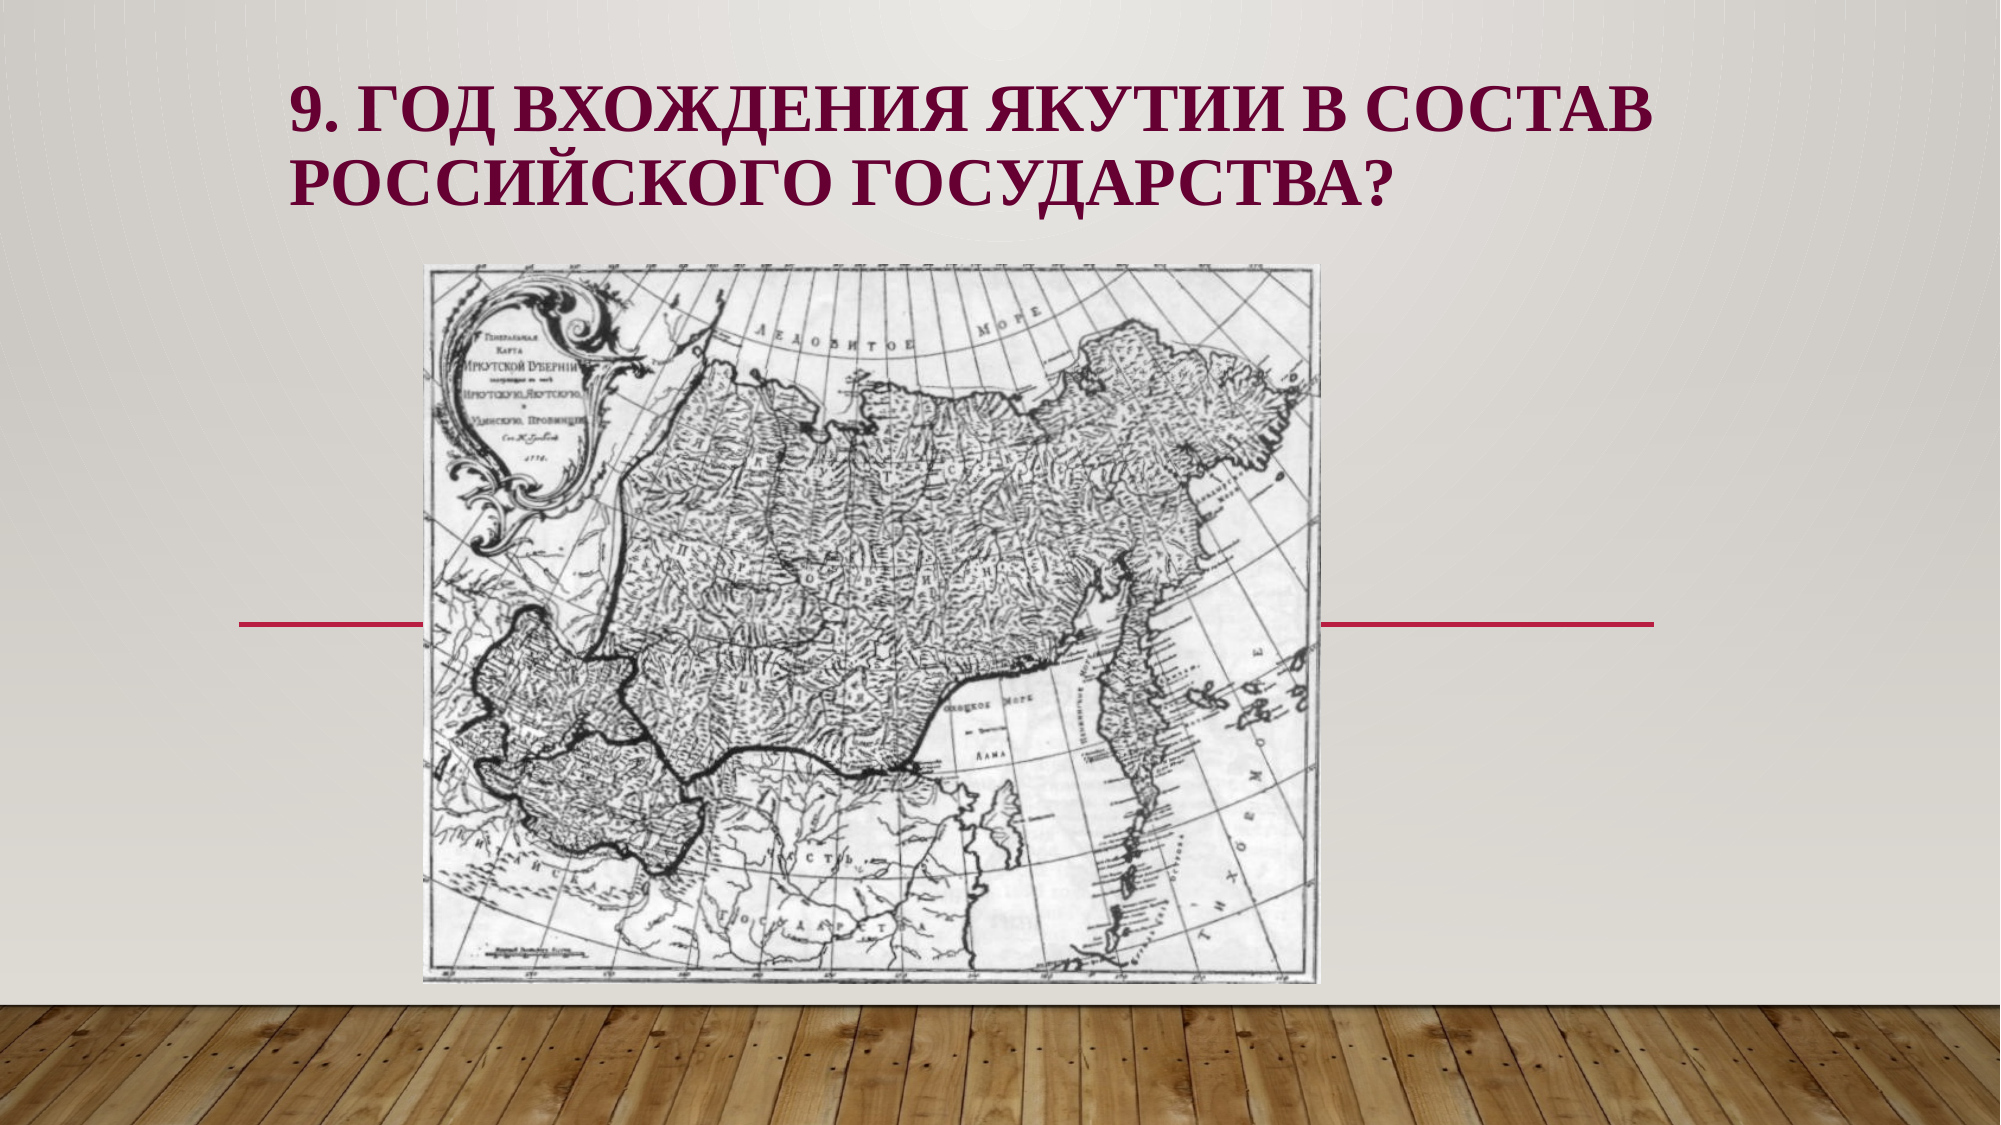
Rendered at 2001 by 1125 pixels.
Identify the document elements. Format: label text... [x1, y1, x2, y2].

picture [0, 1005, 2000, 1125]
picture [423, 264, 1321, 985]
title 9. Год вхождения Якутии в состав Российского государства? [274, 0, 1693, 310]
